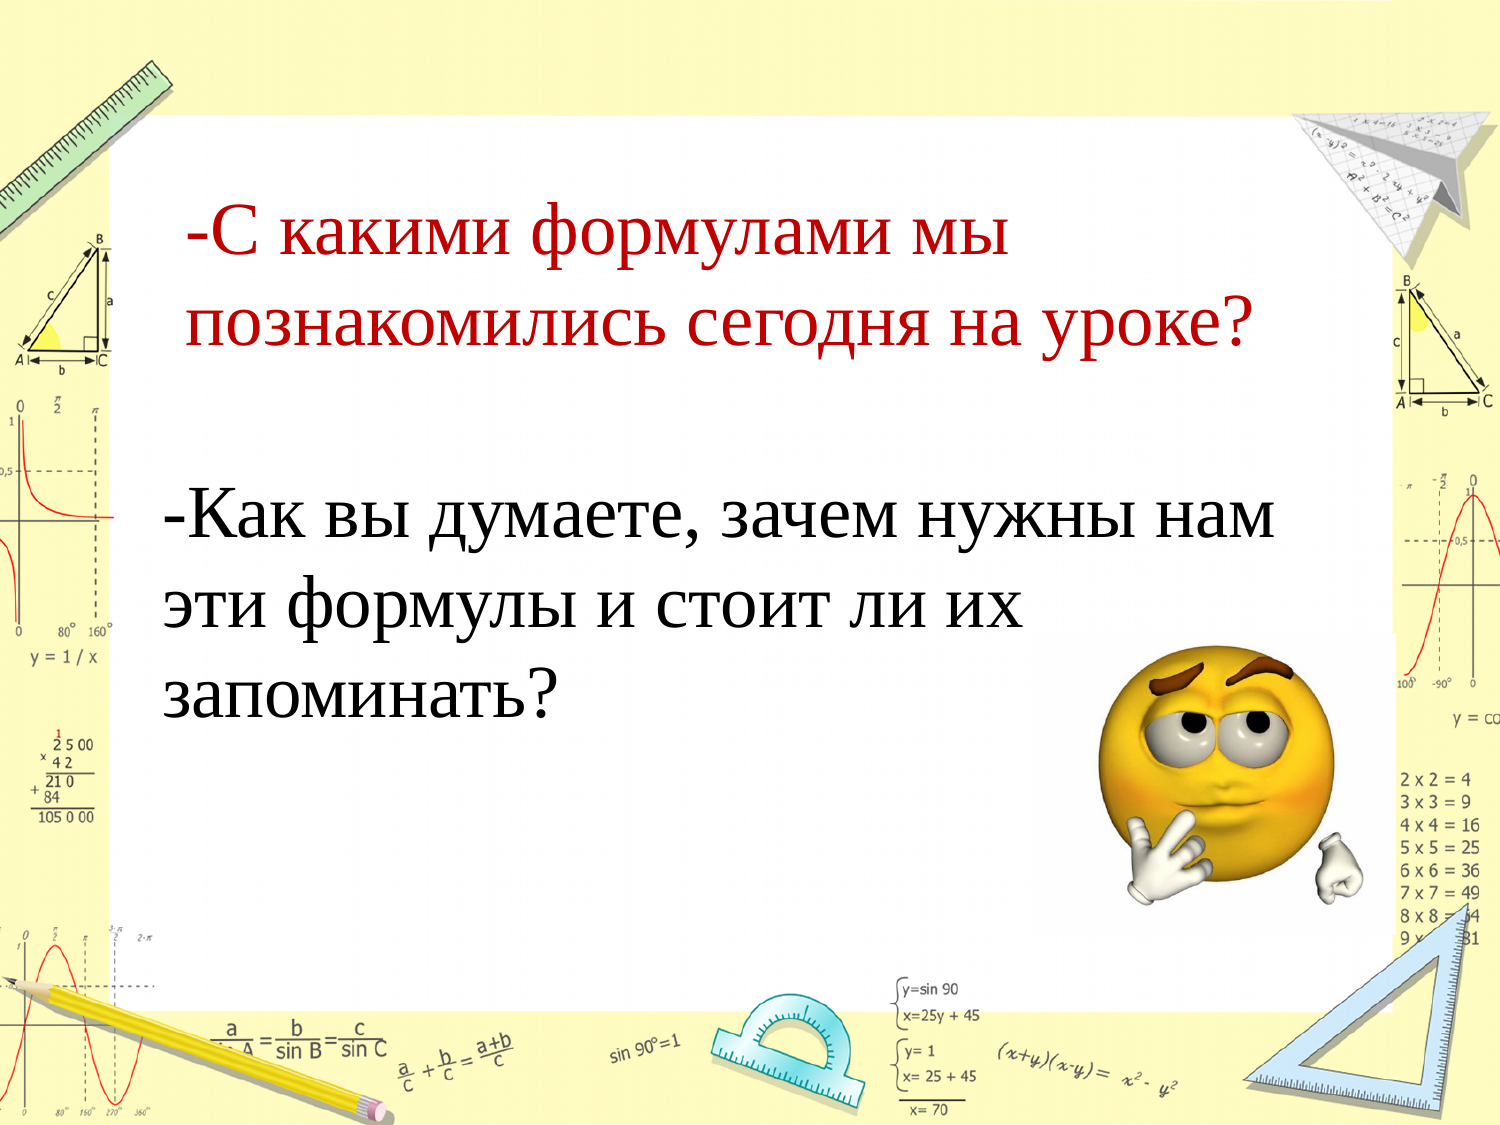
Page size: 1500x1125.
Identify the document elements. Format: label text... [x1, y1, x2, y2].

text_box -С какими формулами мы познакомились сегодня на уроке? [171, 172, 1282, 368]
text_box -Как вы думаете, зачем нужны нам эти формулы и стоит ли их запоминать? [147, 455, 1317, 740]
picture [0, 0, 1500, 1125]
